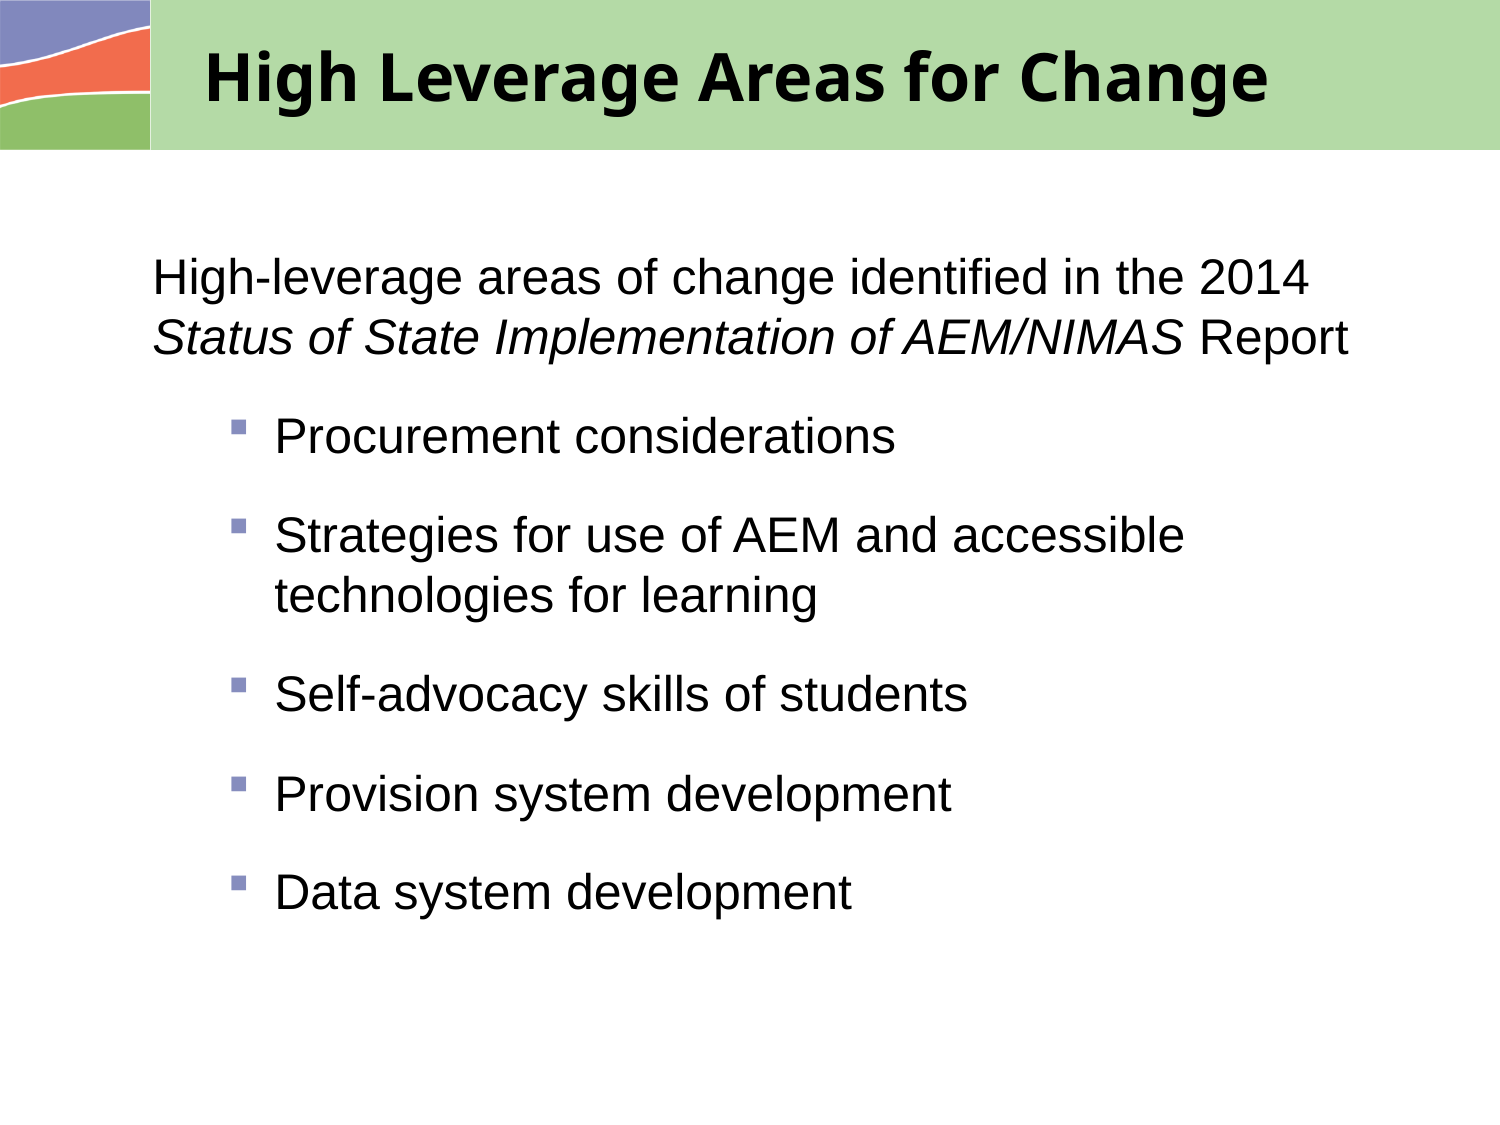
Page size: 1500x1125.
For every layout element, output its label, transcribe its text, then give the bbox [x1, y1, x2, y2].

list High-leverage areas of change identified in the 2014 Status of State Implementation of AEM/NIMAS Report Procurement considerations Strategies for use of AEM and accessible technologies for learning Self-advocacy skills of students Provision system development Data system development [137, 237, 1437, 1038]
title High Leverage Areas for Change [150, 0, 1500, 151]
picture [0, 0, 150, 150]
